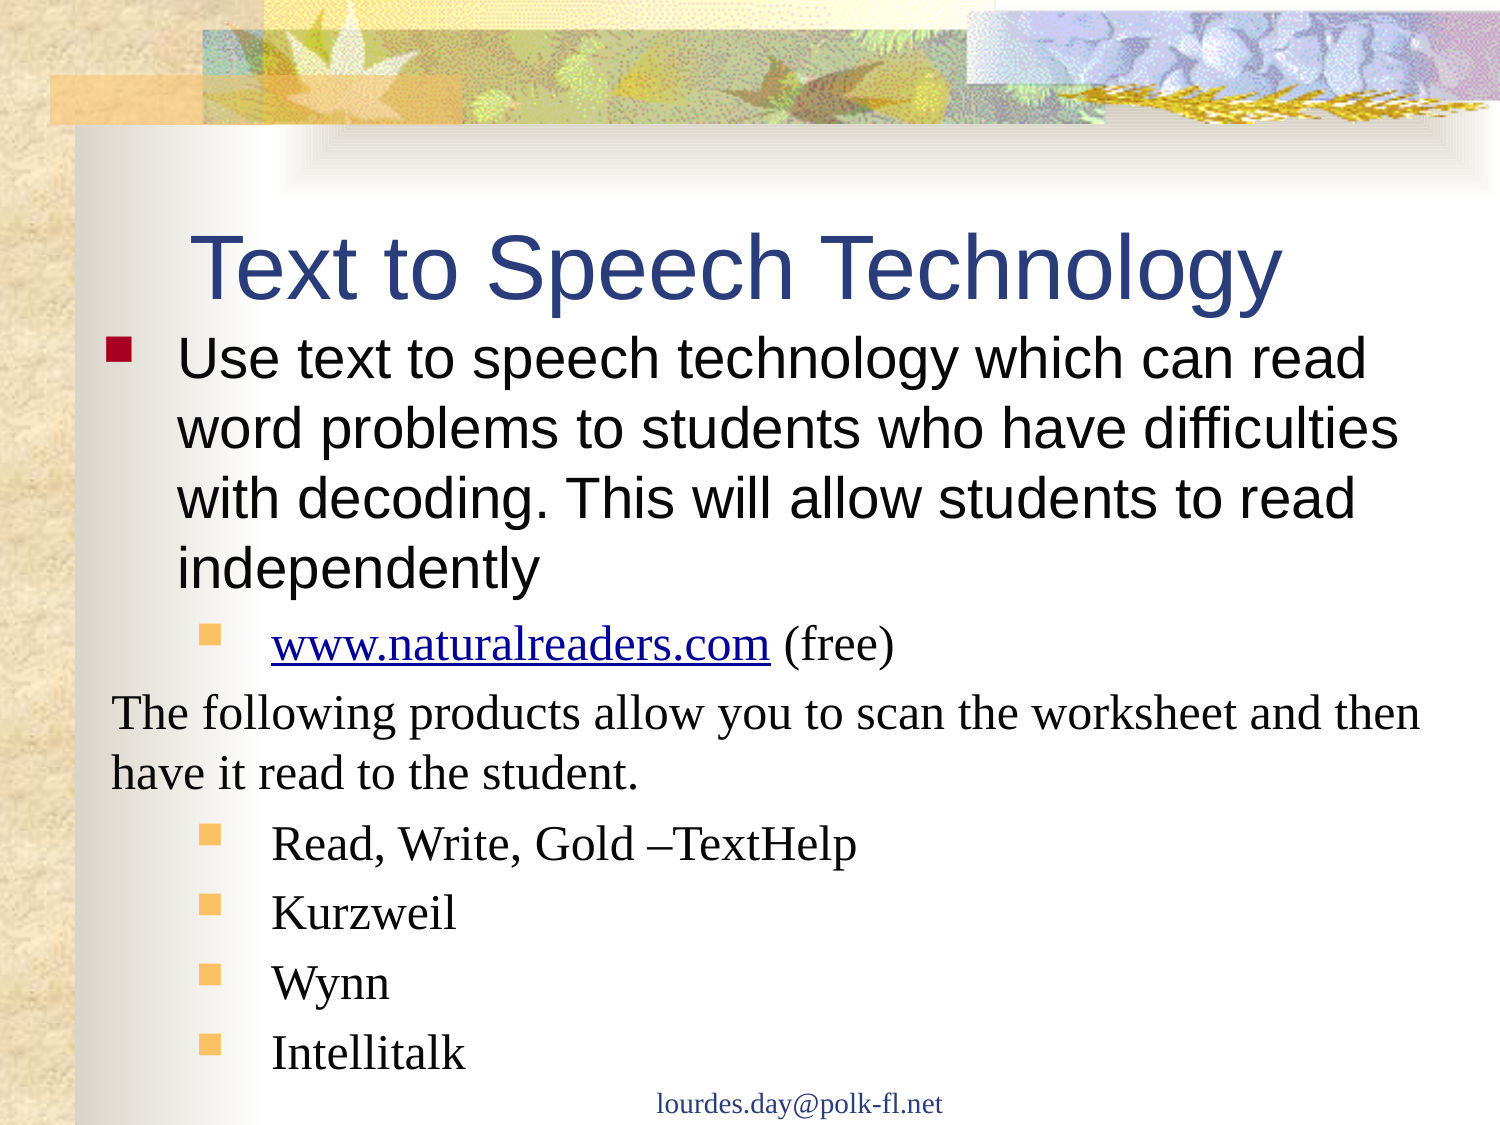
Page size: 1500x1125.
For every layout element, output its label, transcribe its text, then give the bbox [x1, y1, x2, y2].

title Text to Speech Technology [174, 137, 1451, 312]
picture [0, 0, 1500, 1125]
footer lourdes.day@polk-fl.net [562, 1051, 1038, 1125]
list Use text to speech technology which can read word problems to students who have difficulties with decoding. This will allow students to read independently www.naturalreaders.com (free) The following products allow you to scan the worksheet and then have it read to the student. Read, Write, Gold –TextHelp Kurzweil Wynn Intellitalk [87, 312, 1451, 988]
